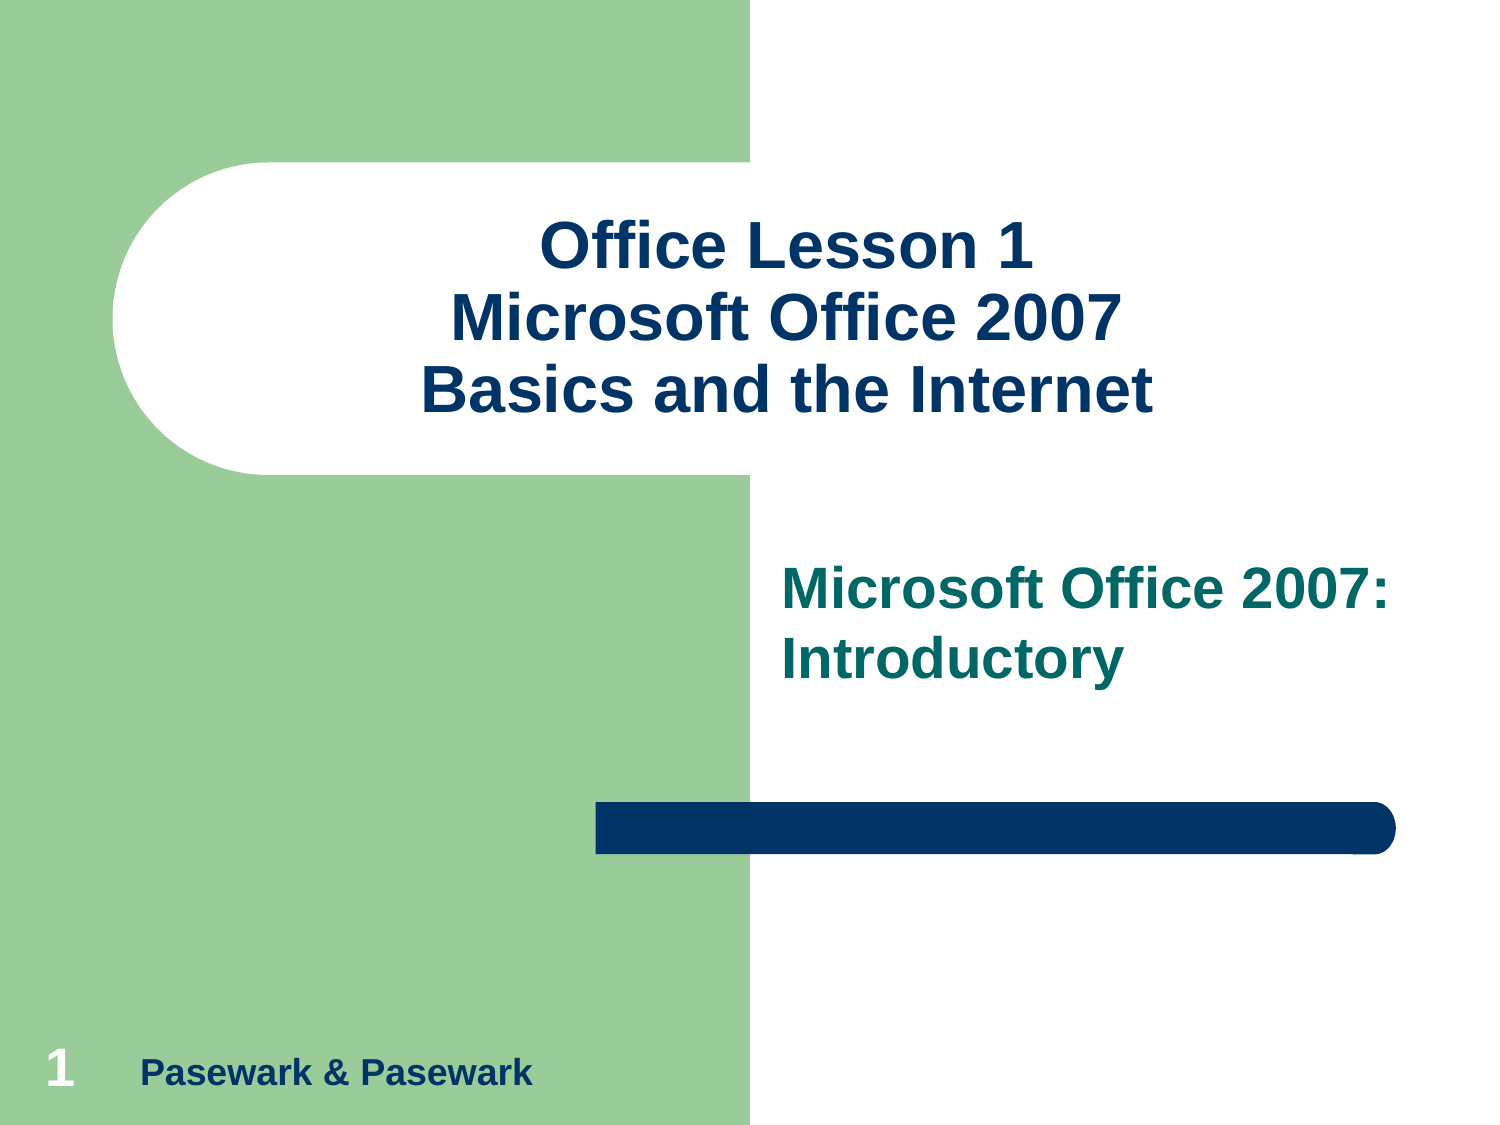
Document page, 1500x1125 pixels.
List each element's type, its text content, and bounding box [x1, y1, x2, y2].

subtitle Microsoft Office 2007: Introductory [766, 479, 1426, 780]
title Office Lesson 1 Microsoft Office 2007 Basics and the Internet [112, 162, 1463, 476]
slide_number 1 [12, 1024, 110, 1106]
slide_number Pasewark & Pasewark [124, 1021, 563, 1101]
